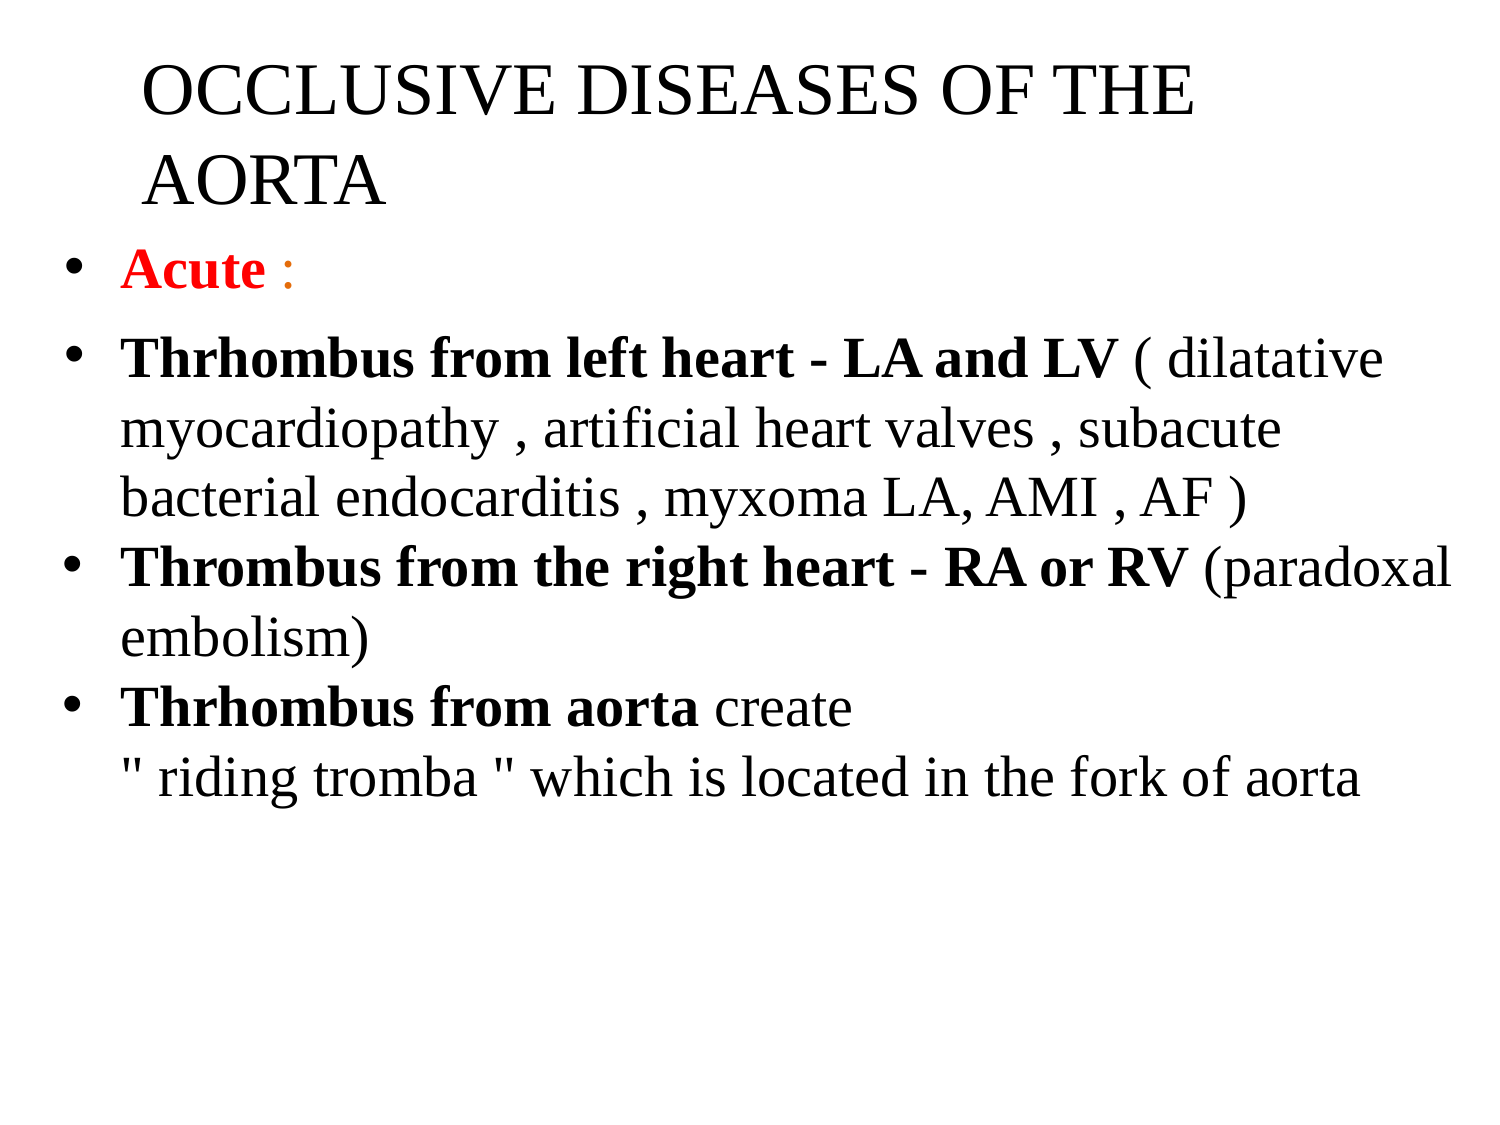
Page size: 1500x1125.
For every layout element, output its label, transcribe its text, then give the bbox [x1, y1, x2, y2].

title OCCLUSIVE DISEASES OF THE AORTA [124, 37, 1376, 212]
text_box Acute : Thrhombus from left heart - LA and LV ( dilatative myocardiopathy , artificial heart valves , subacute bacterial endocarditis , myxoma LA, AMI , AF ) Thrombus from the right heart - RA or RV (paradoxal embolism) Thrhombus from aorta create " riding tromba " which is located in the fork of aorta [62, 212, 1463, 809]
